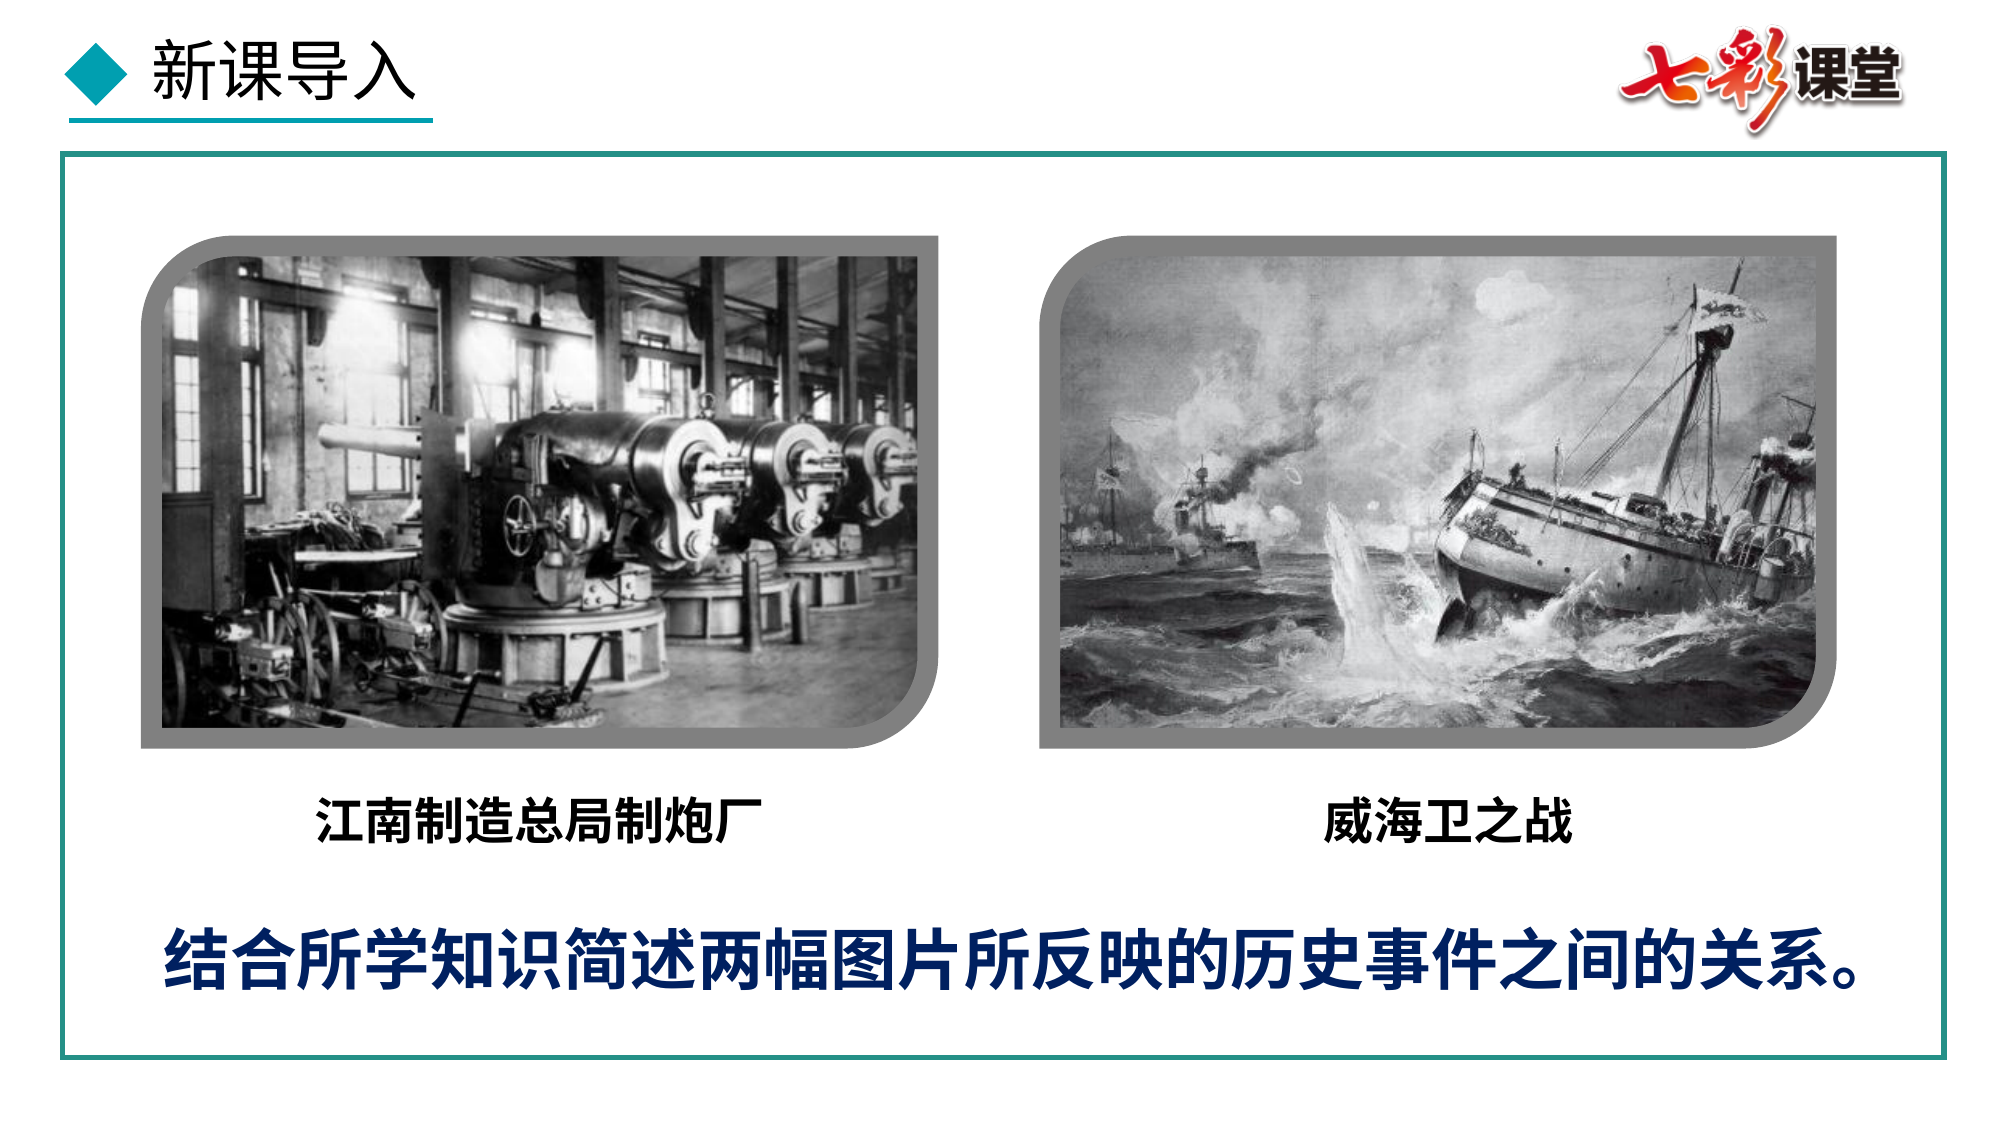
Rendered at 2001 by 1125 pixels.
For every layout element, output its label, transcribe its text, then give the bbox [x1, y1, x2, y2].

text_box 结合所学知识简述两幅图片所反映的历史事件之间的关系。 [148, 910, 1914, 1006]
text_box [150, 244, 929, 740]
text_box 江南制造总局制炮厂 [299, 782, 780, 857]
text_box 威海卫之战 [1308, 782, 1589, 857]
text_box [1048, 244, 1828, 740]
picture [1614, 20, 1911, 140]
